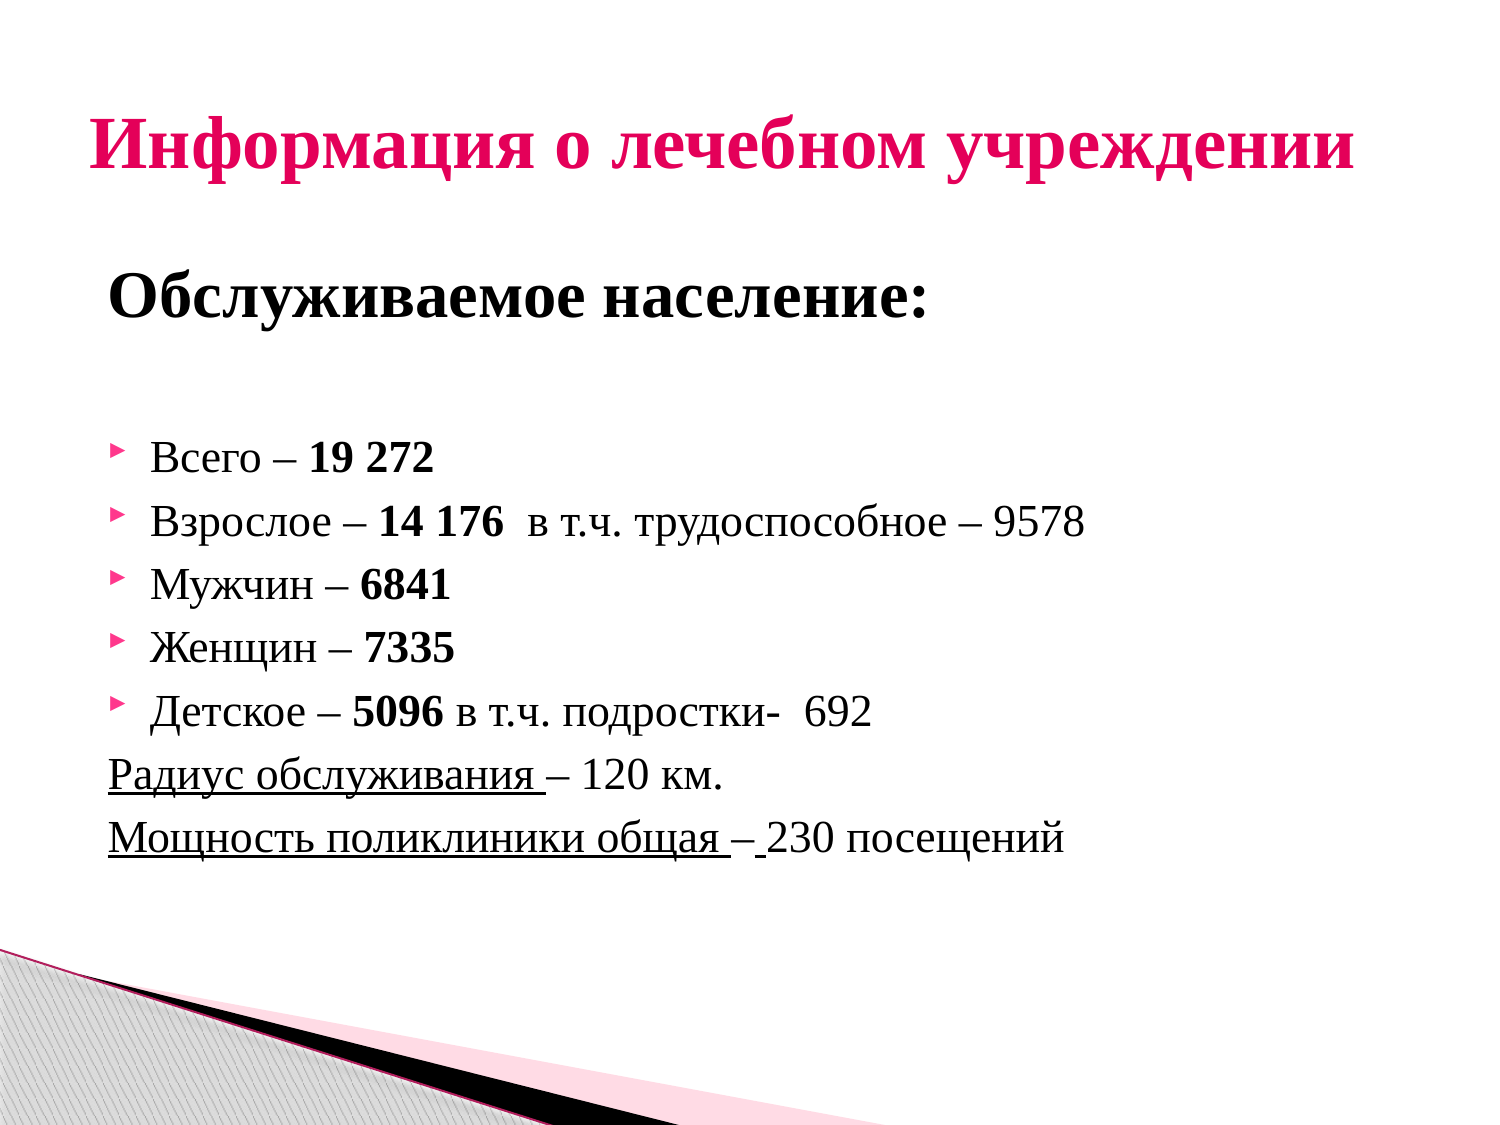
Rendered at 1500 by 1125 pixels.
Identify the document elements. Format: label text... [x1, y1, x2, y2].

title Информация о лечебном учреждении [75, 45, 1425, 233]
list Обслуживаемое население: Всего – 19 272 Взрослое – 14 176 в т.ч. трудоспособное – 9578 Мужчин – 6841 Женщин – 7335 Детское – 5096 в т.ч. подростки- 692 Радиус обслуживания – 120 км. Мощность поликлиники общая – 230 посещений [75, 243, 1425, 986]
